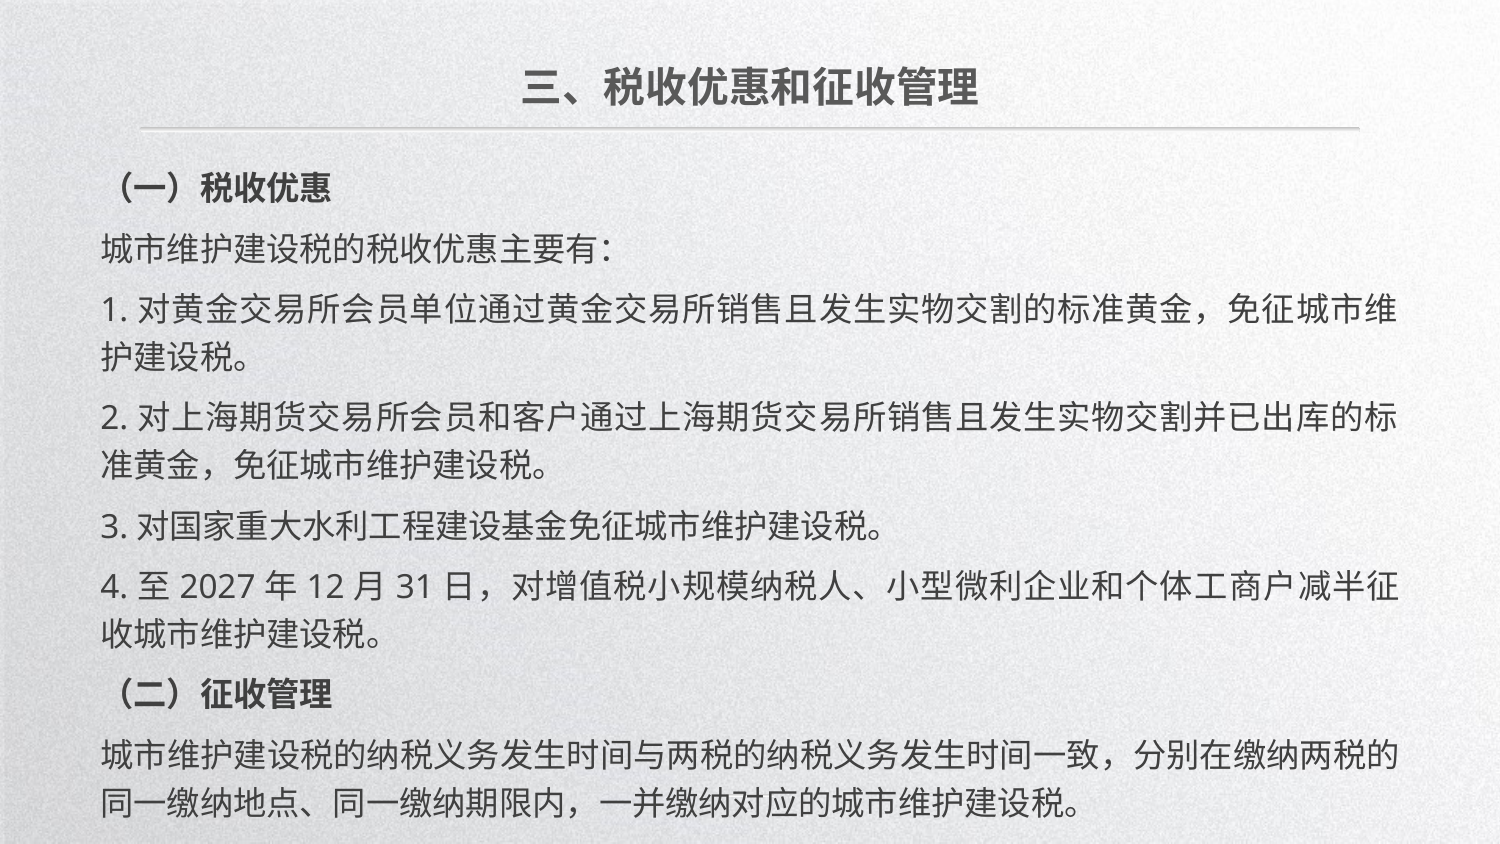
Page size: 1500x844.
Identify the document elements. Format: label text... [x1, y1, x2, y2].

picture [0, 0, 1500, 844]
text_box （一）税收优惠 城市维护建设税的税收优惠主要有： 1.对黄金交易所会员单位通过黄金交易所销售且发生实物交割的标准黄金，免征城市维护建设税。 2.对上海期货交易所会员和客户通过上海期货交易所销售且发生实物交割并已出库的标准黄金，免征城市维护建设税。 3.对国家重大水利工程建设基金免征城市维护建设税。 4.至2027年12月31日，对增值税小规模纳税人、小型微利企业和个体工商户减半征收城市维护建设税。 （二）征收管理 城市维护建设税的纳税义务发生时间与两税的纳税义务发生时间一致，分别在缴纳两税的同一缴纳地点、同一缴纳期限内，一并缴纳对应的城市维护建设税。 [100, 159, 1400, 822]
text_box 三、税收优惠和征收管理 [368, 55, 1132, 117]
